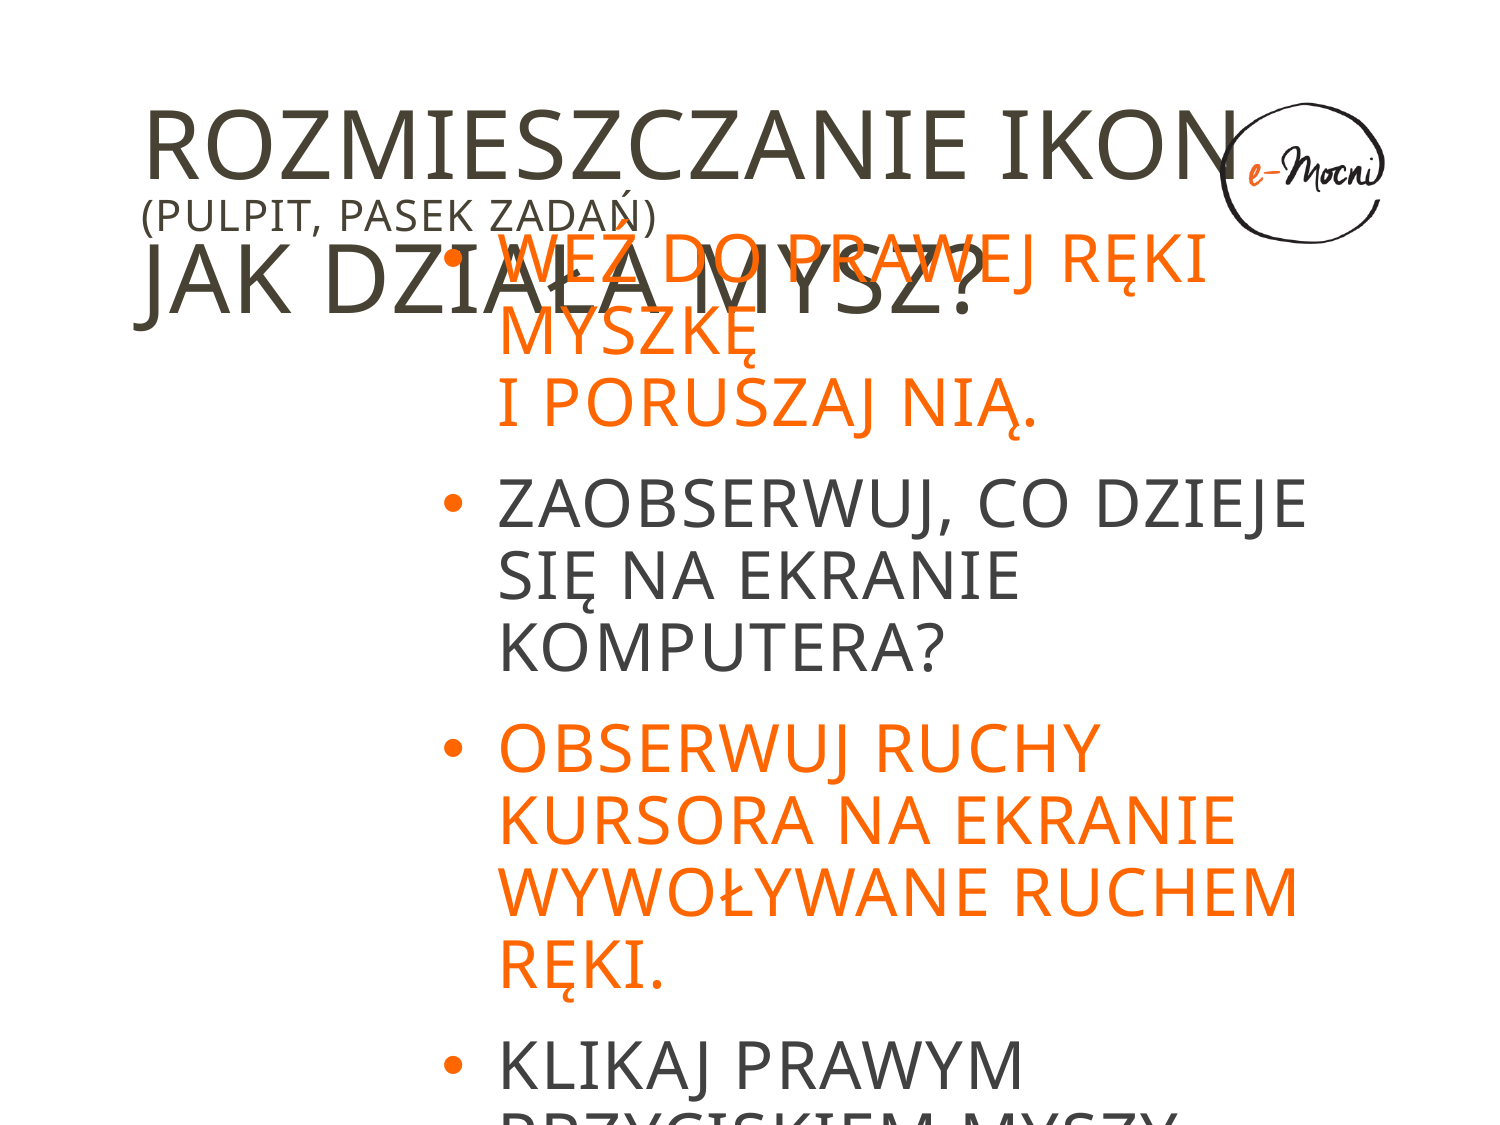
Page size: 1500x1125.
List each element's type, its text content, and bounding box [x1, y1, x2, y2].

text_box Weź do prawej ręki myszkę i poruszaj nią. Zaobserwuj, co dzieje się na ekranie komputera? Obserwuj ruchy kursora na ekranie wywoływane ruchem ręki. Klikaj prawym przyciskiem myszy [426, 374, 1423, 1027]
picture [1163, 89, 1442, 257]
title Rozmieszczanie ikon (pulpiT, pasEk zadań) Jak działa mysz? [126, 96, 1423, 342]
